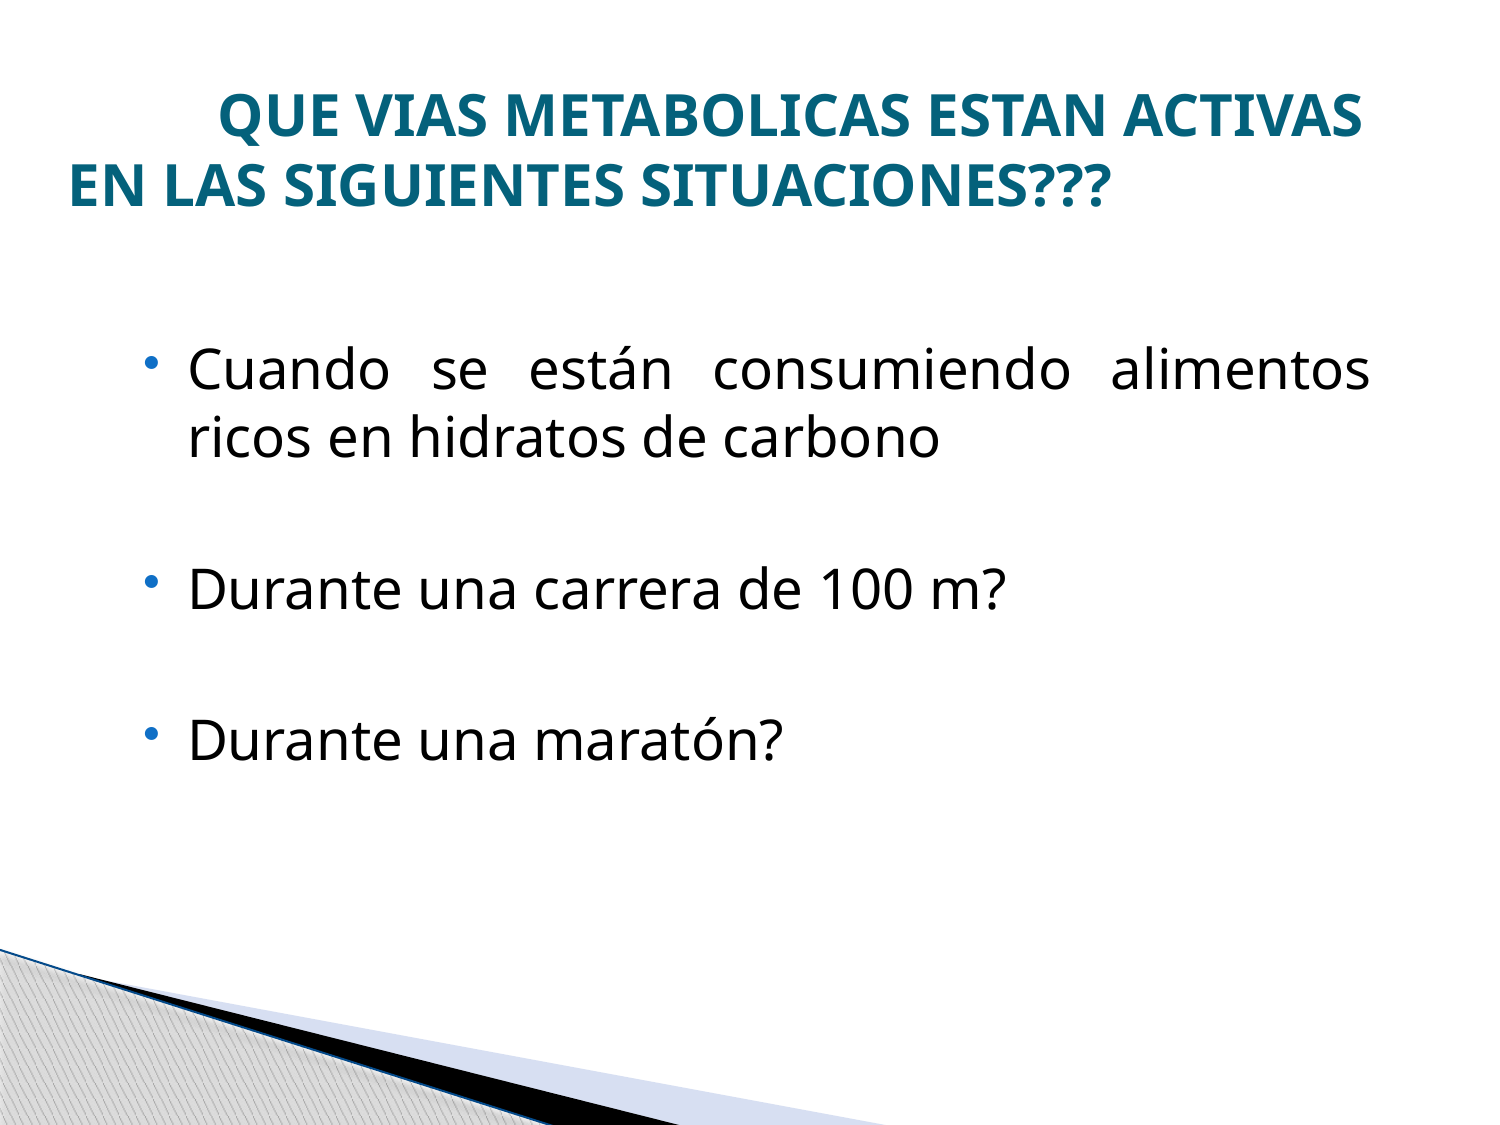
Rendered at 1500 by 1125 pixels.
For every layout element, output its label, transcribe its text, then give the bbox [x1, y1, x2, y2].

list Cuando se están consumiendo alimentos ricos en hidratos de carbono Durante una carrera de 100 m? Durante una maratón? [111, 326, 1388, 1002]
title QUE VIAS METABOLICAS ESTAN ACTIVAS EN LAS SIGUIENTES SITUACIONES??? [53, 54, 1448, 243]
